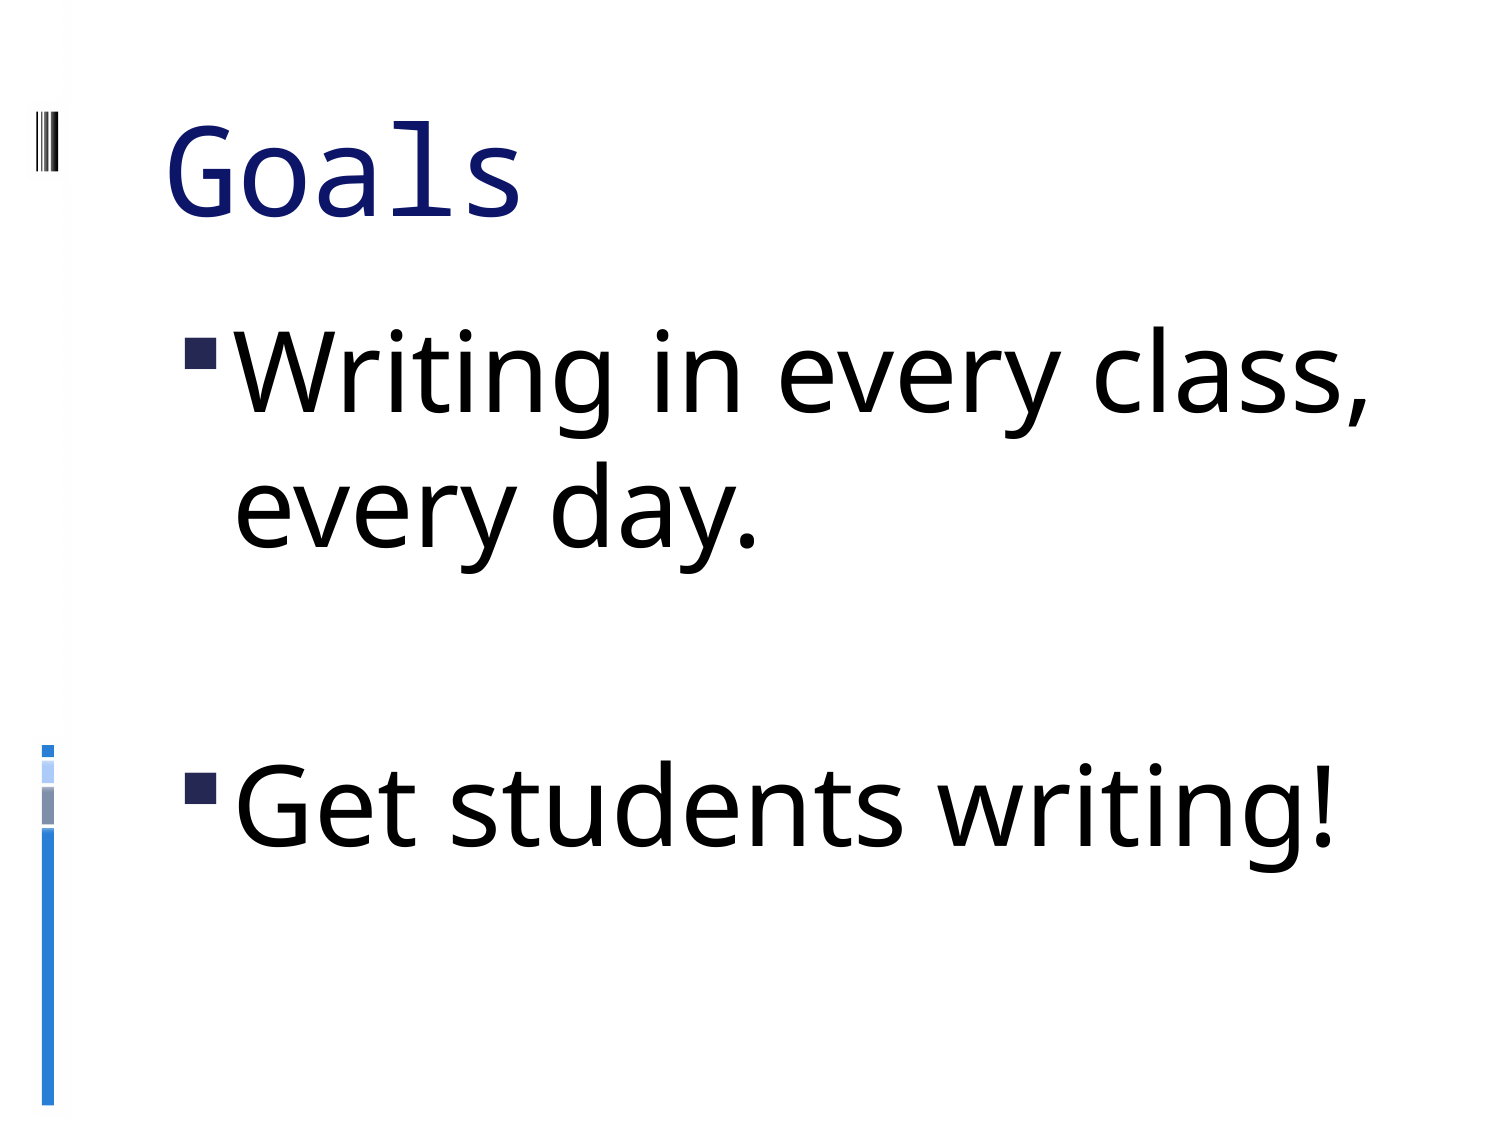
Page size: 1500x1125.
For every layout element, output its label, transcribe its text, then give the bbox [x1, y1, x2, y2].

list Writing in every class, every day. Get students writing! [150, 292, 1425, 1043]
title Goals [150, 83, 1425, 234]
